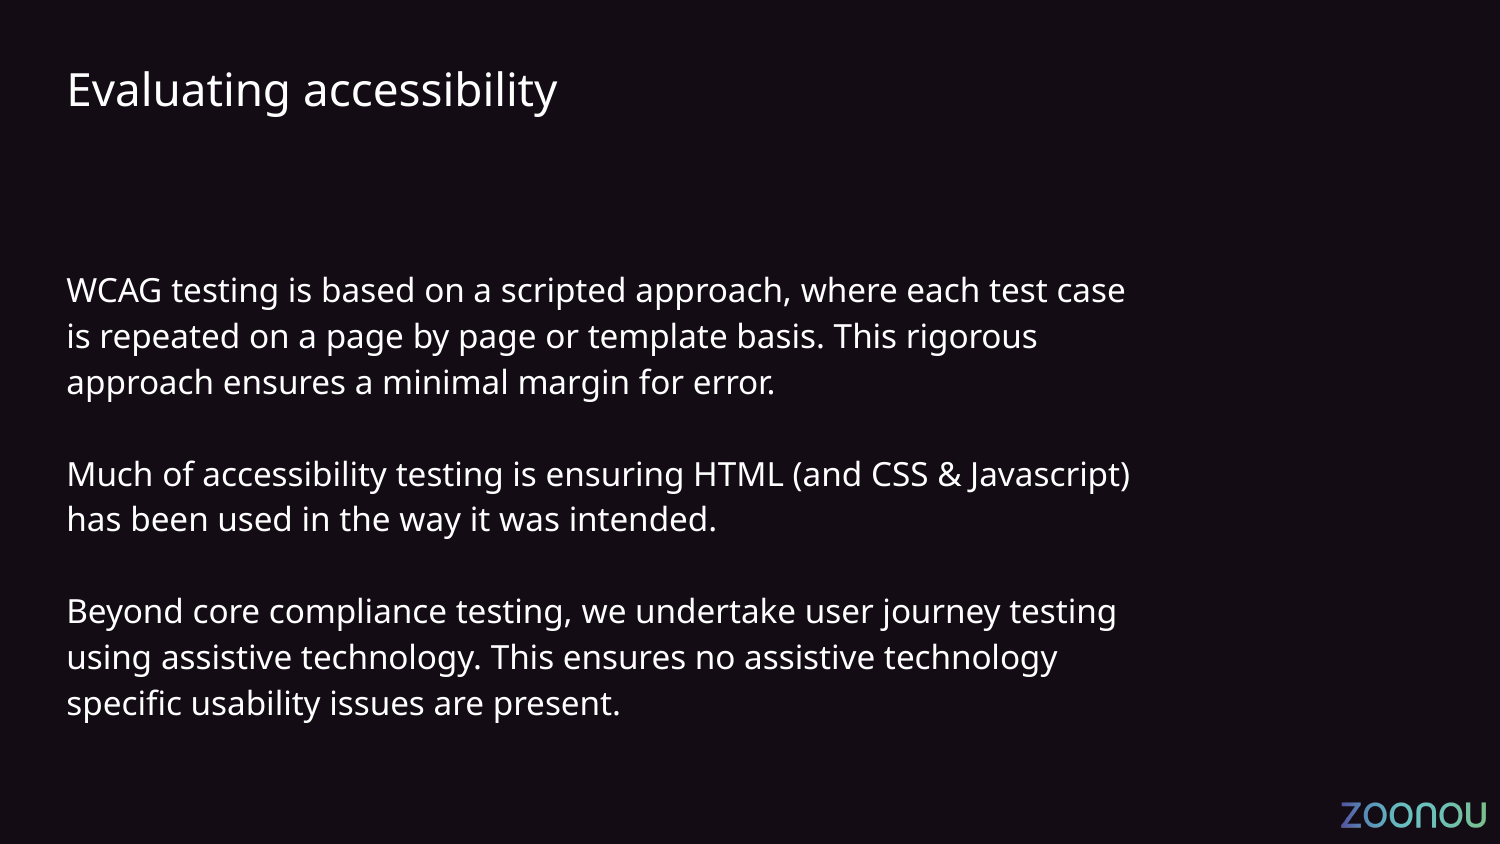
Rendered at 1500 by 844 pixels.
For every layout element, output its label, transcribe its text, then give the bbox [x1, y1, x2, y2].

list WCAG testing is based on a scripted approach, where each test case is repeated on a page by page or template basis. This rigorous approach ensures a minimal margin for error. Much of accessibility testing is ensuring HTML (and CSS & Javascript) has been used in the way it was intended. Beyond core compliance testing, we undertake user journey testing using assistive technology. This ensures no assistive technology specific usability issues are present. [51, 248, 1196, 637]
title Evaluating accessibility [51, 45, 1196, 132]
picture [1335, 790, 1492, 833]
